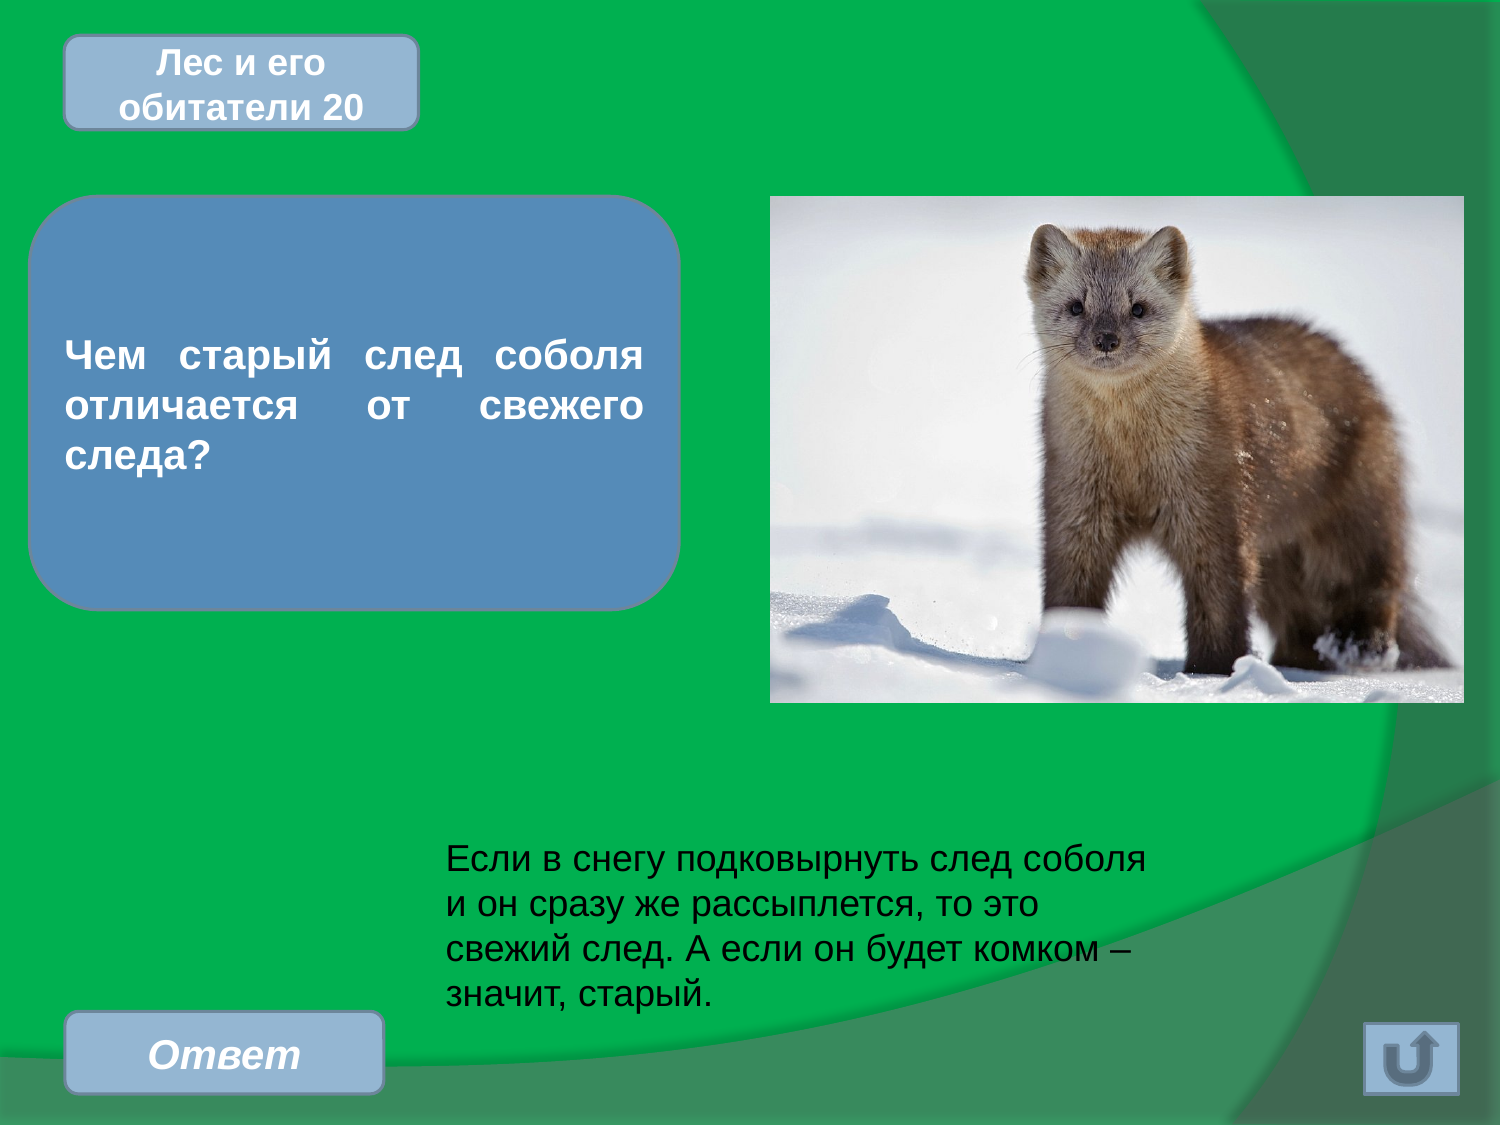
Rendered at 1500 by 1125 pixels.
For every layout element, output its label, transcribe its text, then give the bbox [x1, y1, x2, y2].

text_box Чем старый след соболя отличается от свежего следа? [27, 194, 681, 612]
text_box Лес и его обитатели 20 [62, 33, 421, 132]
text_box [1363, 1022, 1460, 1096]
text_box Если в снегу подковырнуть след соболя и он сразу же рассыплется, то это свежий след. А если он будет комком – значит, старый. [430, 826, 1181, 1021]
text_box Ответ [63, 1009, 386, 1096]
picture [770, 196, 1464, 703]
